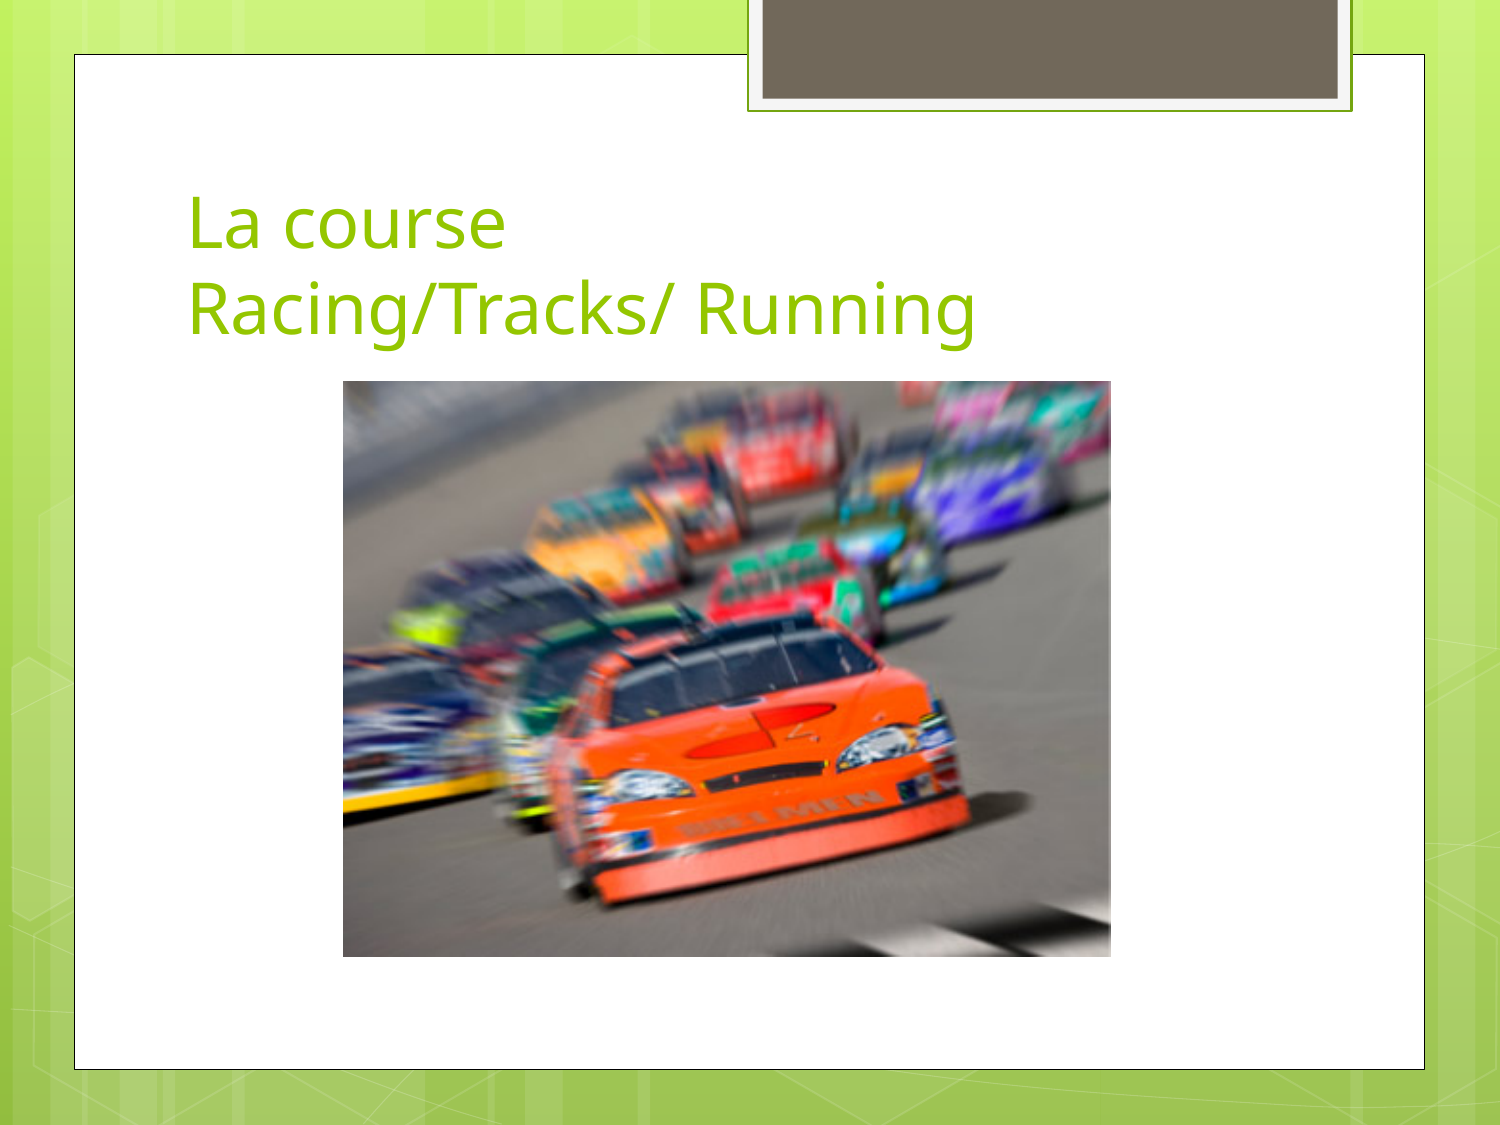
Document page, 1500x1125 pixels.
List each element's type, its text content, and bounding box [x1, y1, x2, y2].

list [170, 380, 1284, 958]
title La course Racing/Tracks/ Running [171, 168, 1324, 357]
